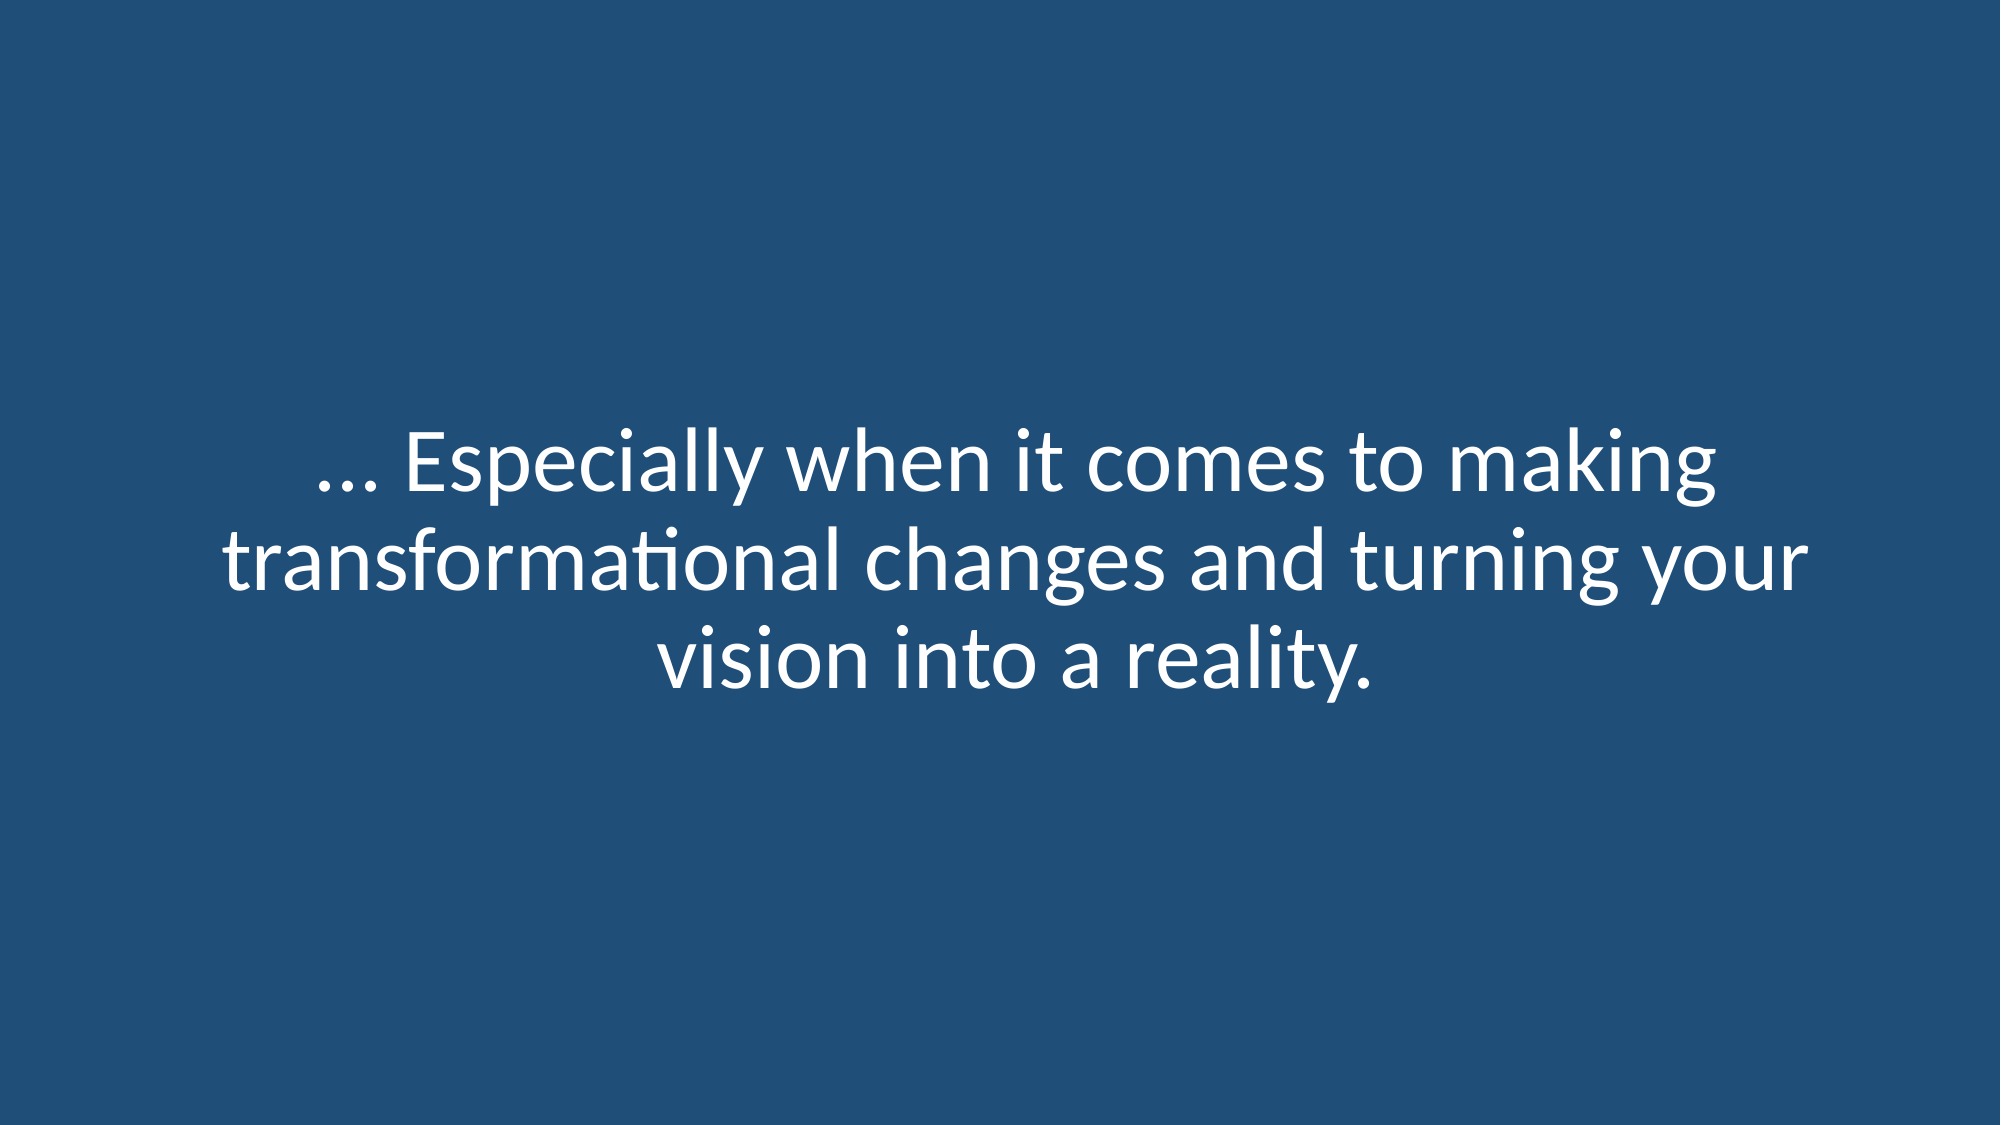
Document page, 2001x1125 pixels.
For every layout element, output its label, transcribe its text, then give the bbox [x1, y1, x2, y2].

title ... Especially when it comes to making transformational changes and turning your vision into a reality. [189, 434, 1845, 827]
